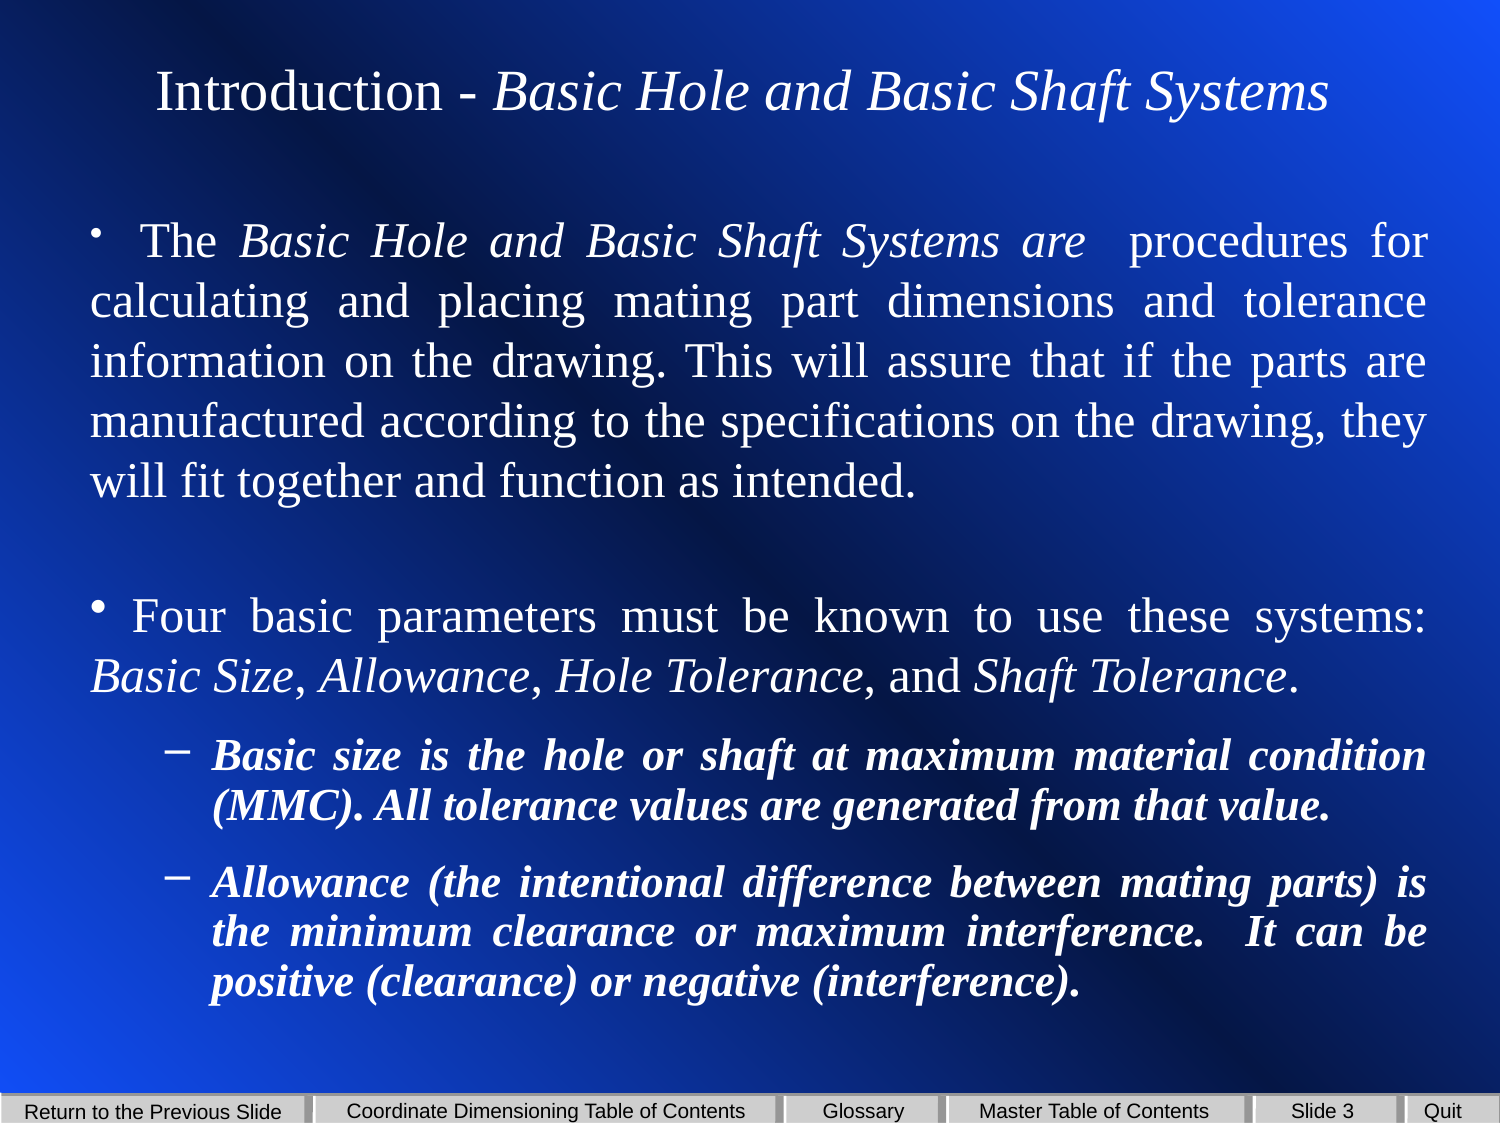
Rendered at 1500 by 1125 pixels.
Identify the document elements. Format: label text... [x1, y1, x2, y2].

title Introduction - Basic Hole and Basic Shaft Systems [111, 36, 1388, 138]
list The Basic Hole and Basic Shaft Systems are procedures for calculating and placing mating part dimensions and tolerance information on the drawing. This will assure that if the parts are manufactured according to the specifications on the drawing, they will fit together and function as intended. Four basic parameters must be known to use these systems: Basic Size, Allowance, Hole Tolerance, and Shaft Tolerance. Basic size is the hole or shaft at maximum material condition (MMC). All tolerance values are generated from that value. Allowance (the intentional difference between mating parts) is the minimum clearance or maximum interference. It can be positive (clearance) or negative (interference). [74, 199, 1444, 1039]
